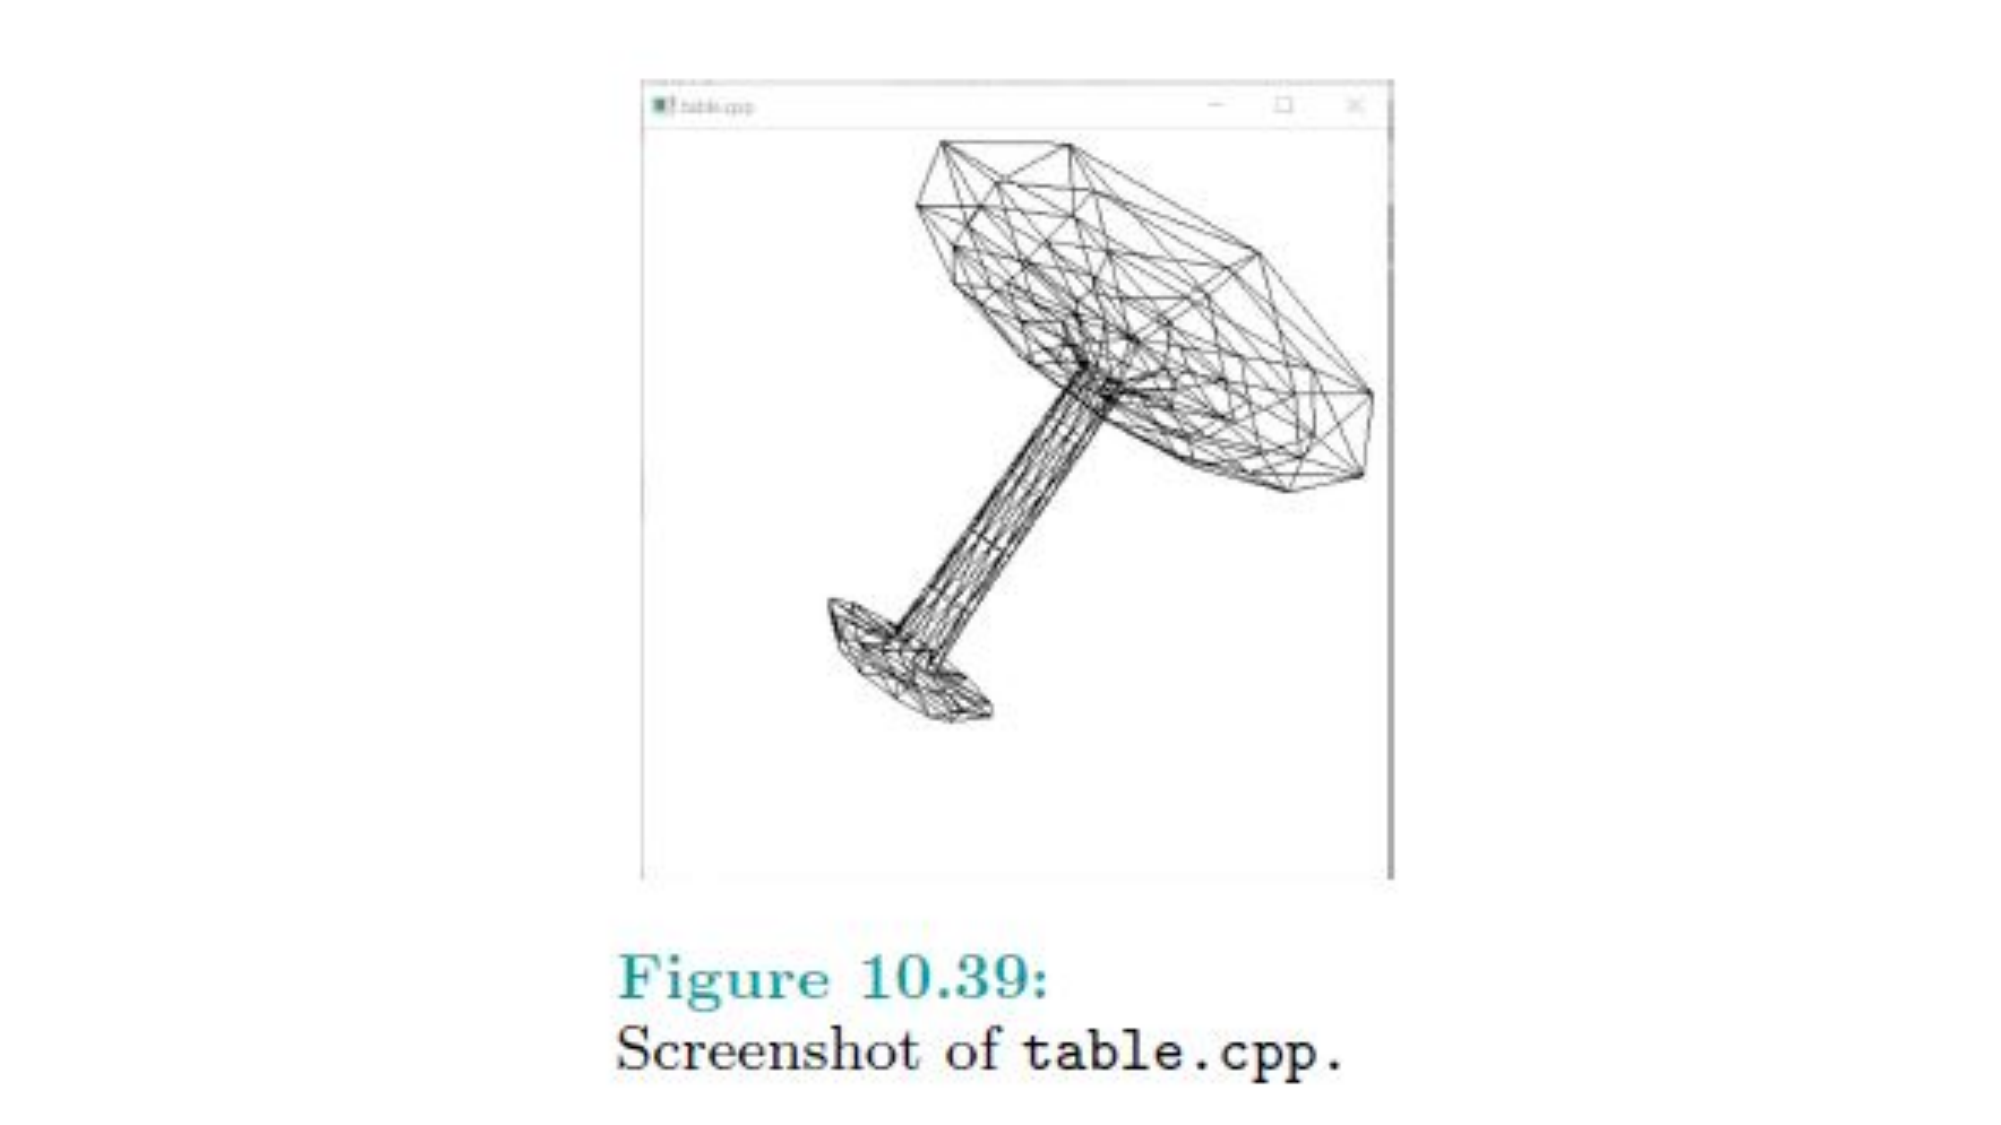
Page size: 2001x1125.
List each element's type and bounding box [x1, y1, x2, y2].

picture [557, 0, 1443, 1125]
